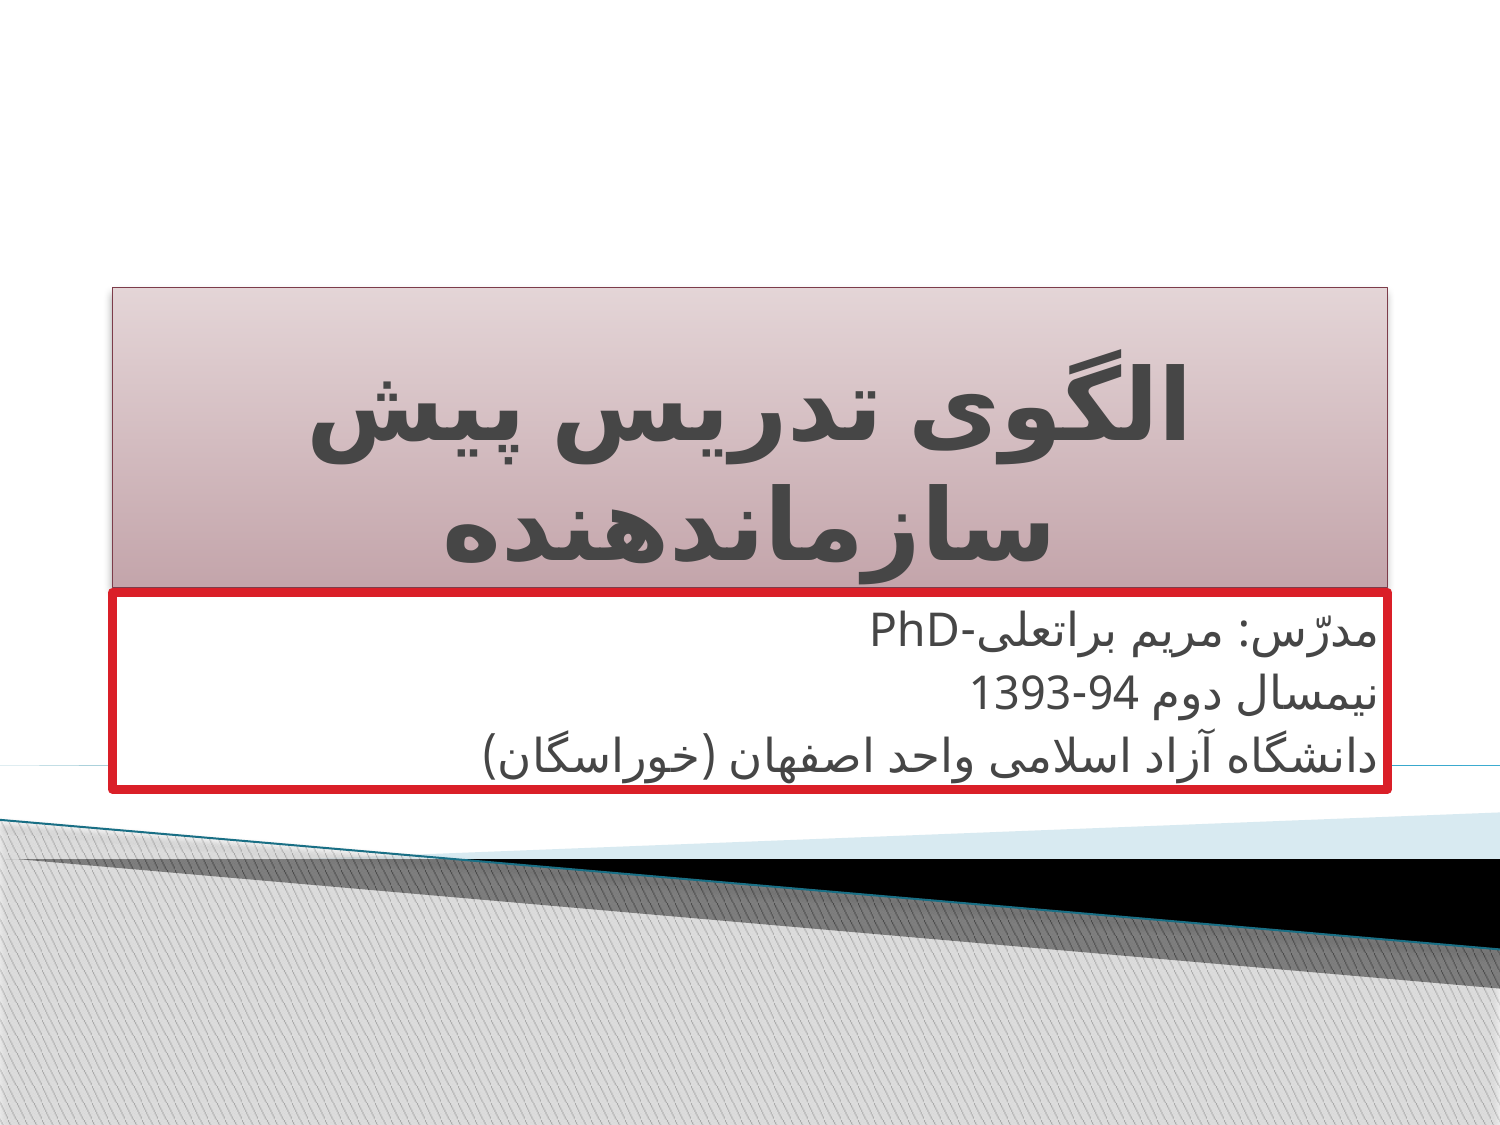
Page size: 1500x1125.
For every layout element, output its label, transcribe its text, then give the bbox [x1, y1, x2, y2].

title الگوی تدریس پیش سازماندهنده [112, 287, 1388, 588]
picture [5, 859, 1500, 989]
subtitle مدرّس: مریم براتعلی-PhD نیمسال دوم 94-1393 دانشگاه آزاد اسلامی واحد اصفهان (خوراسگان) [108, 588, 1392, 794]
